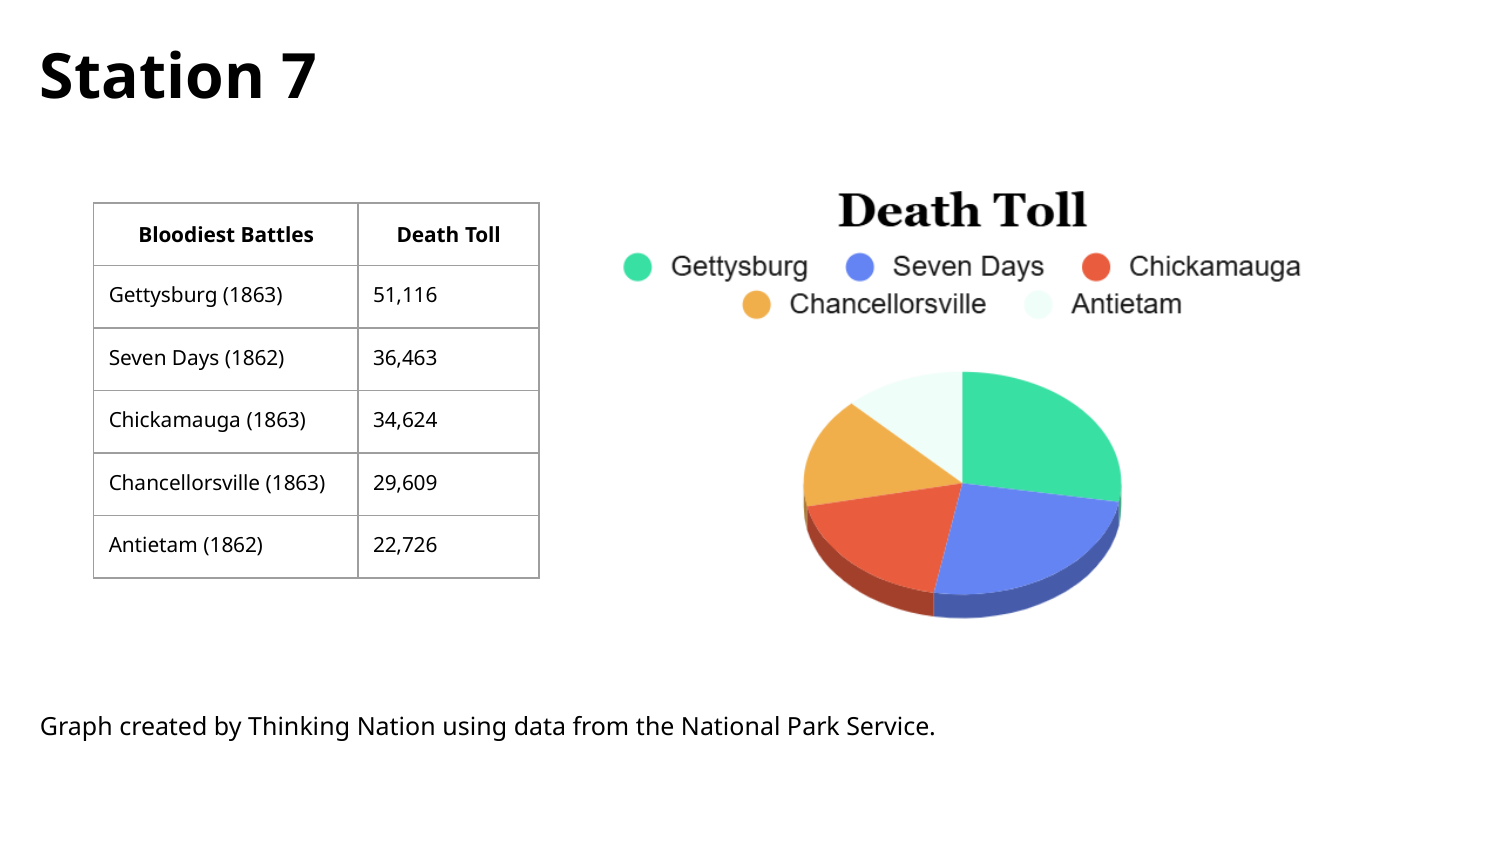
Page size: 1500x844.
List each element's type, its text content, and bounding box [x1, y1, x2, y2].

table_header Death Toll [359, 204, 538, 265]
table_cell Chancellorsville (1863) [94, 454, 357, 515]
text_box Station 7 Graph created by Thinking Nation using data from the National Park Service. [24, 21, 1462, 749]
table_cell 36,463 [359, 329, 538, 390]
table_cell 22,726 [359, 516, 538, 577]
table_cell 34,624 [359, 391, 538, 452]
table_cell 29,609 [359, 454, 538, 515]
table_cell 51,116 [359, 266, 538, 327]
picture [546, 163, 1379, 680]
table_header Bloodiest Battles [94, 204, 357, 265]
table_cell Seven Days (1862) [94, 329, 357, 390]
table_cell Antietam (1862) [94, 516, 357, 577]
table_cell Chickamauga (1863) [94, 391, 357, 452]
table_cell Gettysburg (1863) [94, 266, 357, 327]
